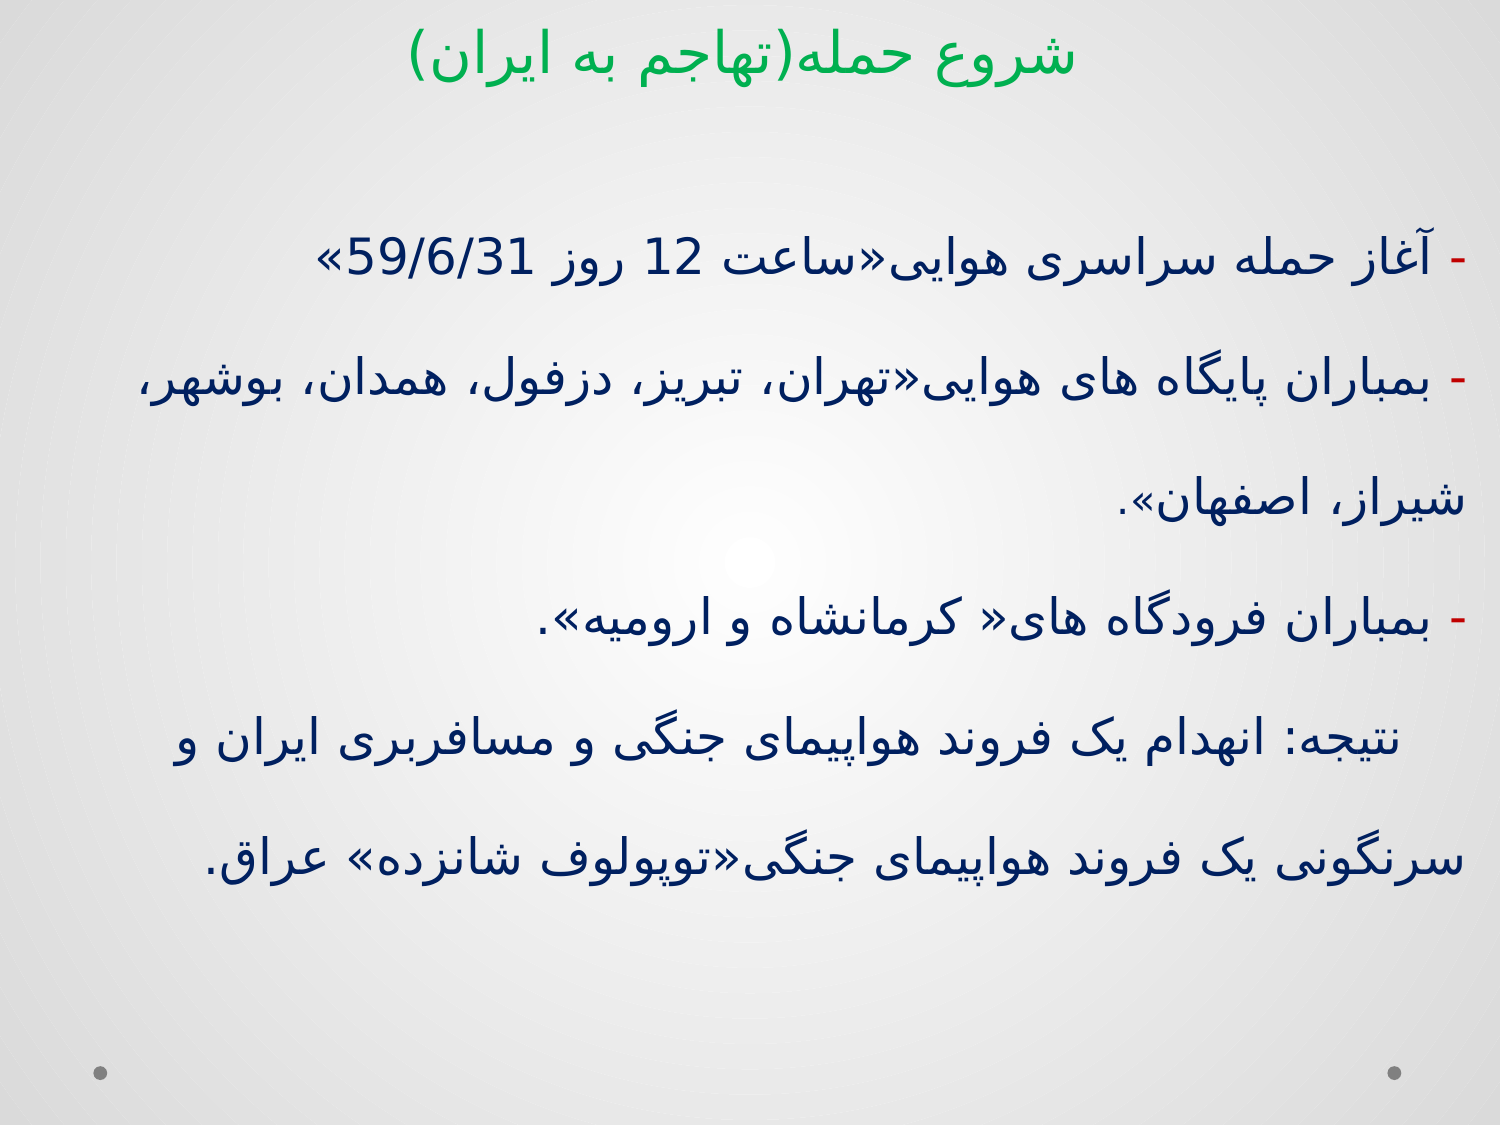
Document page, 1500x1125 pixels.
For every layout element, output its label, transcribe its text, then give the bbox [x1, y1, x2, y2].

title شروع حمله(تهاجم به ایران) - آغاز حمله سراسری هوایی«ساعت 12 روز 59/6/31» - بمباران پایگاه های هوایی«تهران، تبریز، دزفول، همدان، بوشهر، شیراز، اصفهان». - بمباران فرودگاه های« کرمانشاه و ارومیه». نتیجه: انهدام یک فروند هواپیمای جنگی و مسافربری ایران و سرنگونی یک فروند هواپیمای جنگی«توپولوف شانزده» عراق. [0, 314, 1483, 1125]
